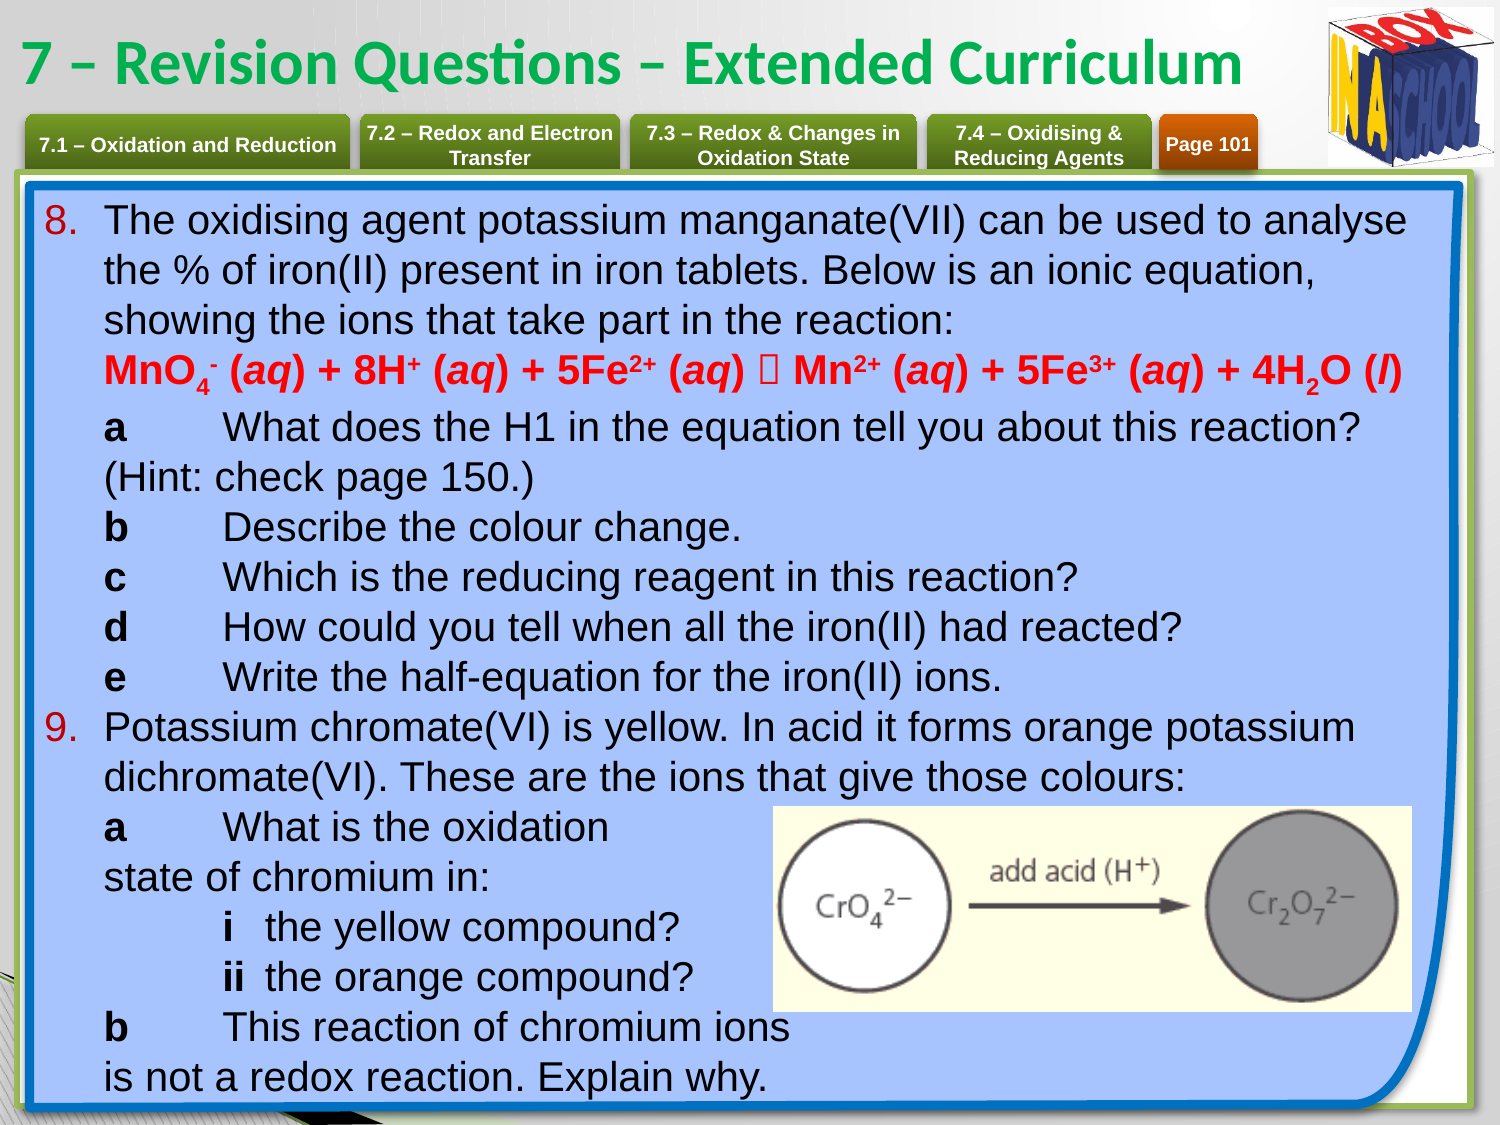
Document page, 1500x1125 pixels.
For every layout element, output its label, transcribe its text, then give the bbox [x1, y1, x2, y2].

title 7 – Revision Questions – Extended Curriculum [5, 7, 1270, 110]
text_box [773, 806, 1412, 1012]
text_box Page 101 [1159, 113, 1258, 170]
picture [1328, 7, 1495, 167]
text_box The oxidising agent potassium manganate(VII) can be used to analyse the % of iron(II) present in iron tablets. Below is an ionic equation, showing the ions that take part in the reaction: MnO4- (aq) + 8H+ (aq) + 5Fe2+ (aq)  Mn2+ (aq) + 5Fe3+ (aq) + 4H2O (l) a What does the H1 in the equation tell you about this reaction? (Hint: check page 150.) b Describe the colour change. c Which is the reducing reagent in this reaction? d How could you tell when all the iron(II) had reacted? e Write the half-equation for the iron(II) ions. Potassium chromate(VI) is yellow. In acid it forms orange potassium dichromate(VI). These are the ions that give those colours: a What is the oxidation state of chromium in: i the yellow compound? ii the orange compound? b This reaction of chromium ions is not a redox reaction. Explain why. [29, 185, 1459, 1108]
picture [281, 1114, 303, 1125]
